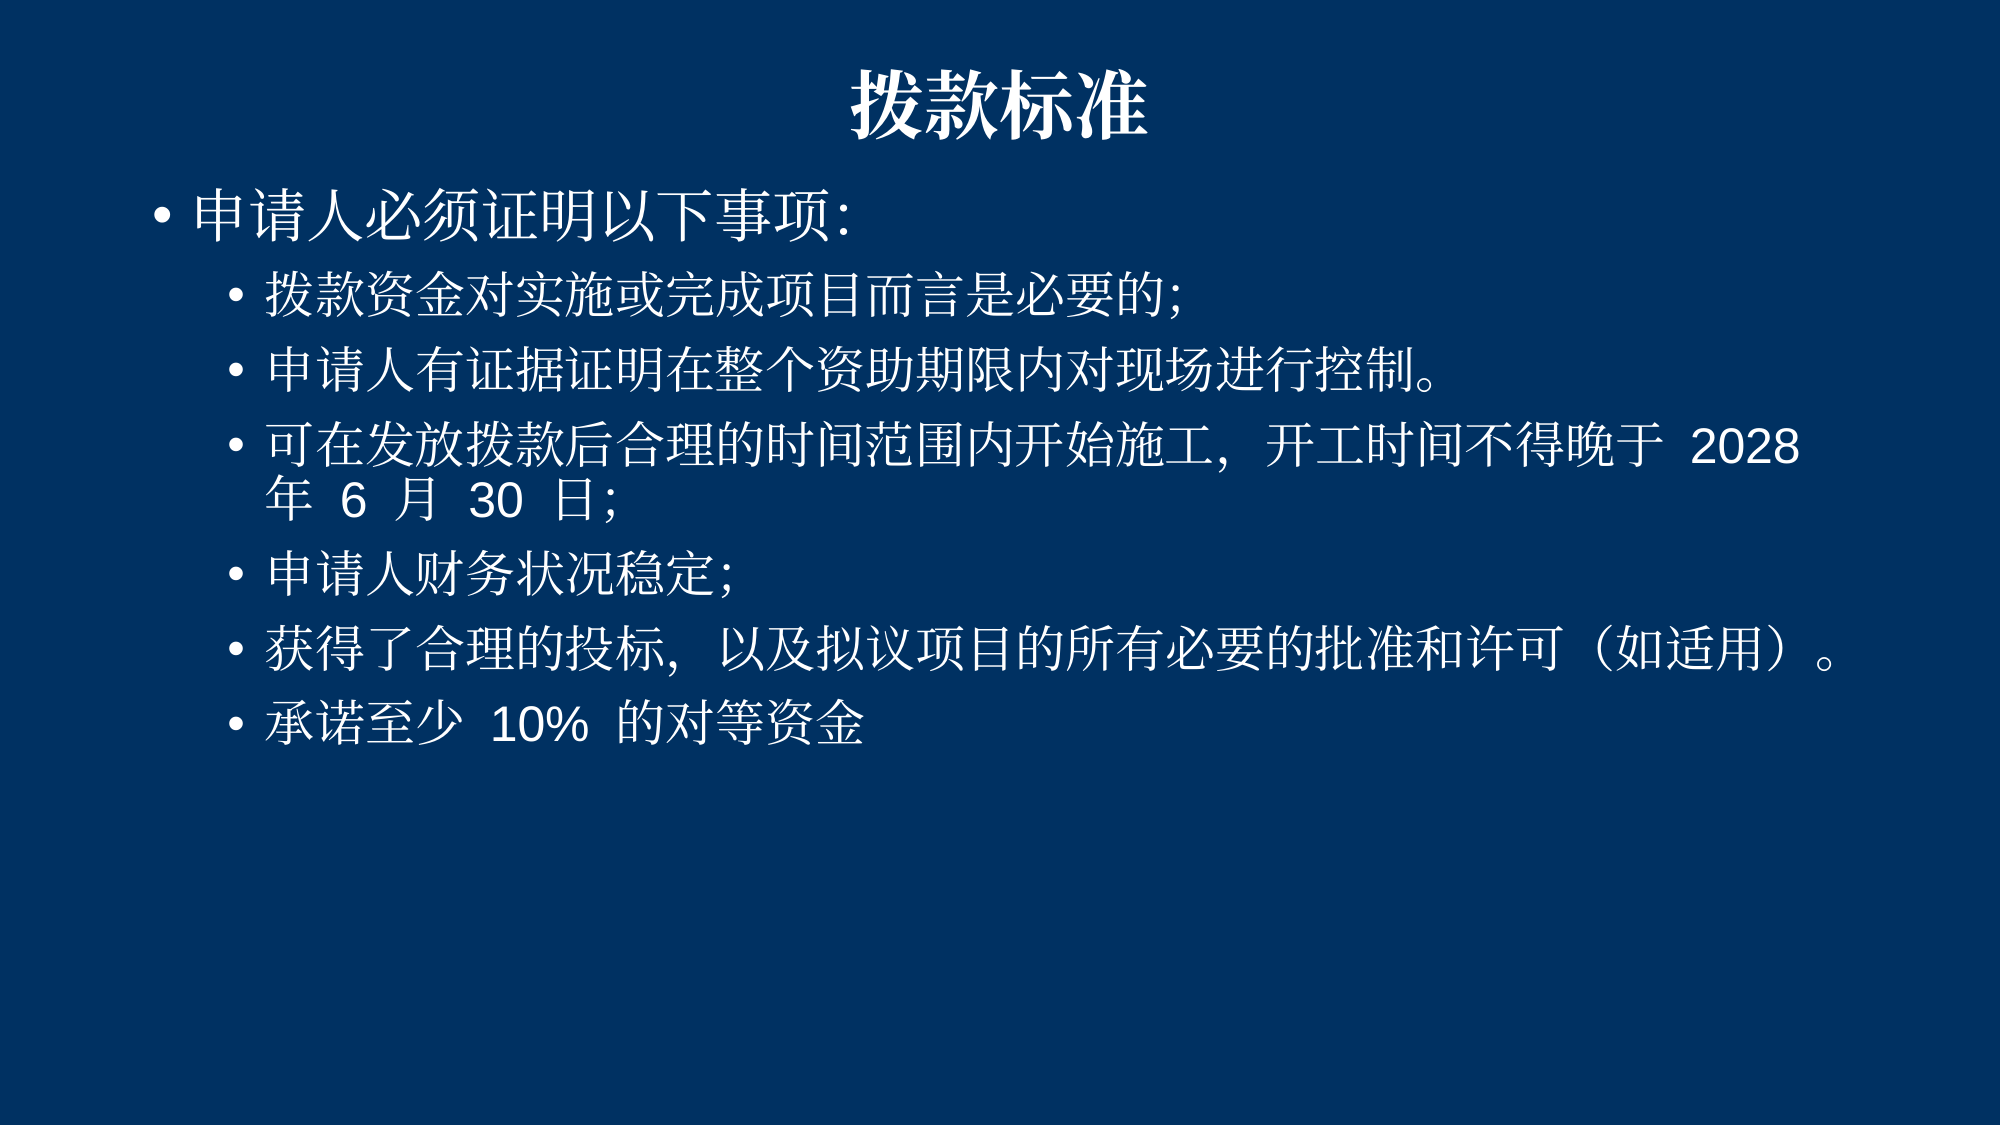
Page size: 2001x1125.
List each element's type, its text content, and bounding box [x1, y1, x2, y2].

list 申请人必须证明以下事项： 拨款资金对实施或完成项目而言是必要的； 申请人有证据证明在整个资助期限内对现场进行控制。 可在发放拨款后合理的时间范围内开始施工，开工时间不得晚于 2028 年 6 月 30 日； 申请人财务状况稳定； 获得了合理的投标，以及拟议项目的所有必要的批准和许可（如适用）。 承诺至少 10% 的对等资金 [137, 179, 1863, 845]
title 拨款标准 [137, 1, 1863, 179]
